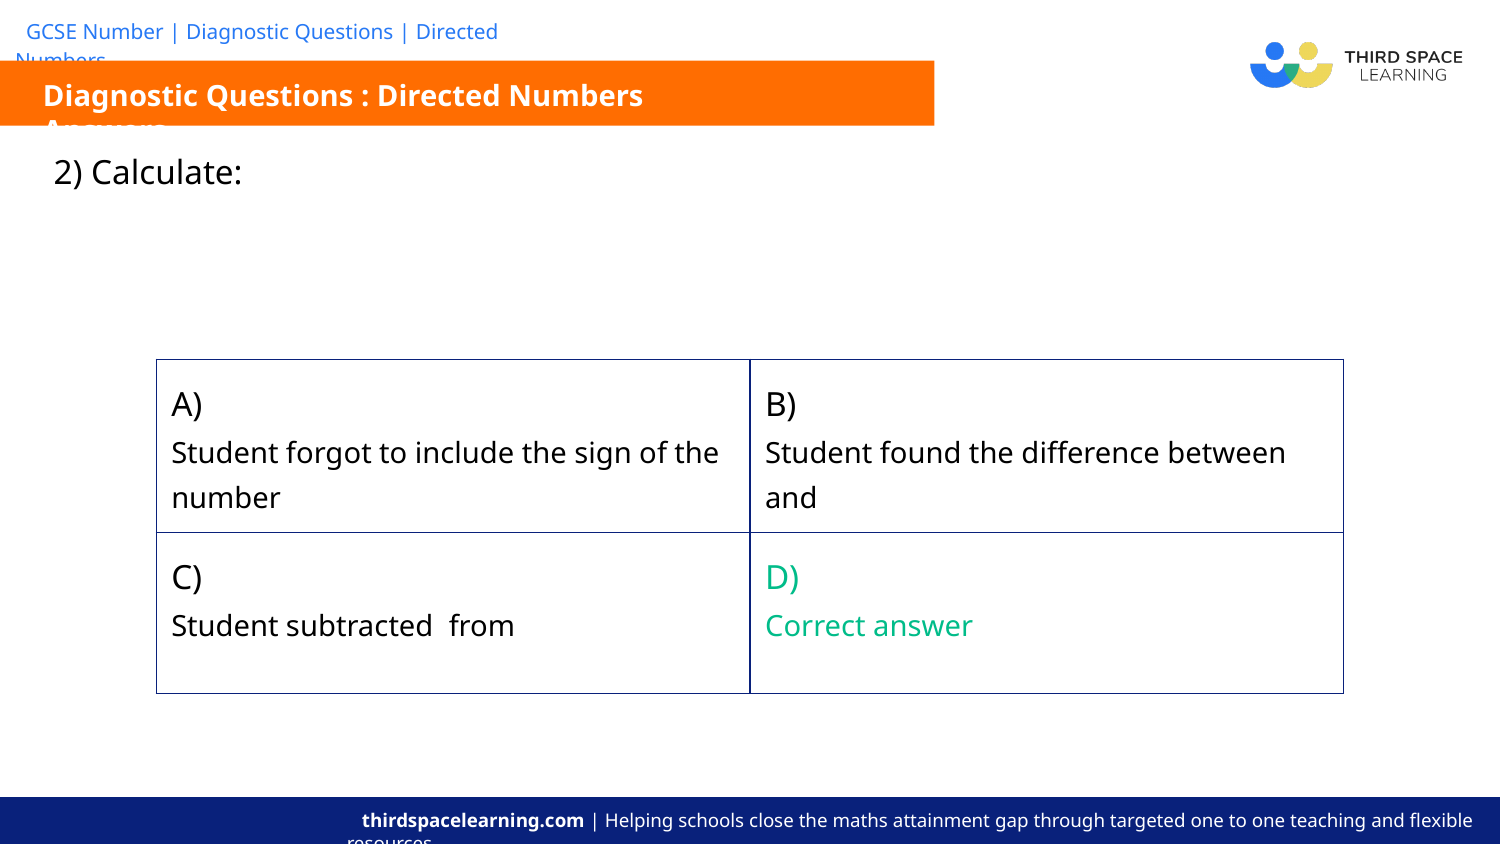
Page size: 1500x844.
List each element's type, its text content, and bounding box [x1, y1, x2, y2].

picture [1250, 33, 1465, 99]
text_box Diagnostic Questions : Directed Numbers Answers [27, 61, 778, 162]
